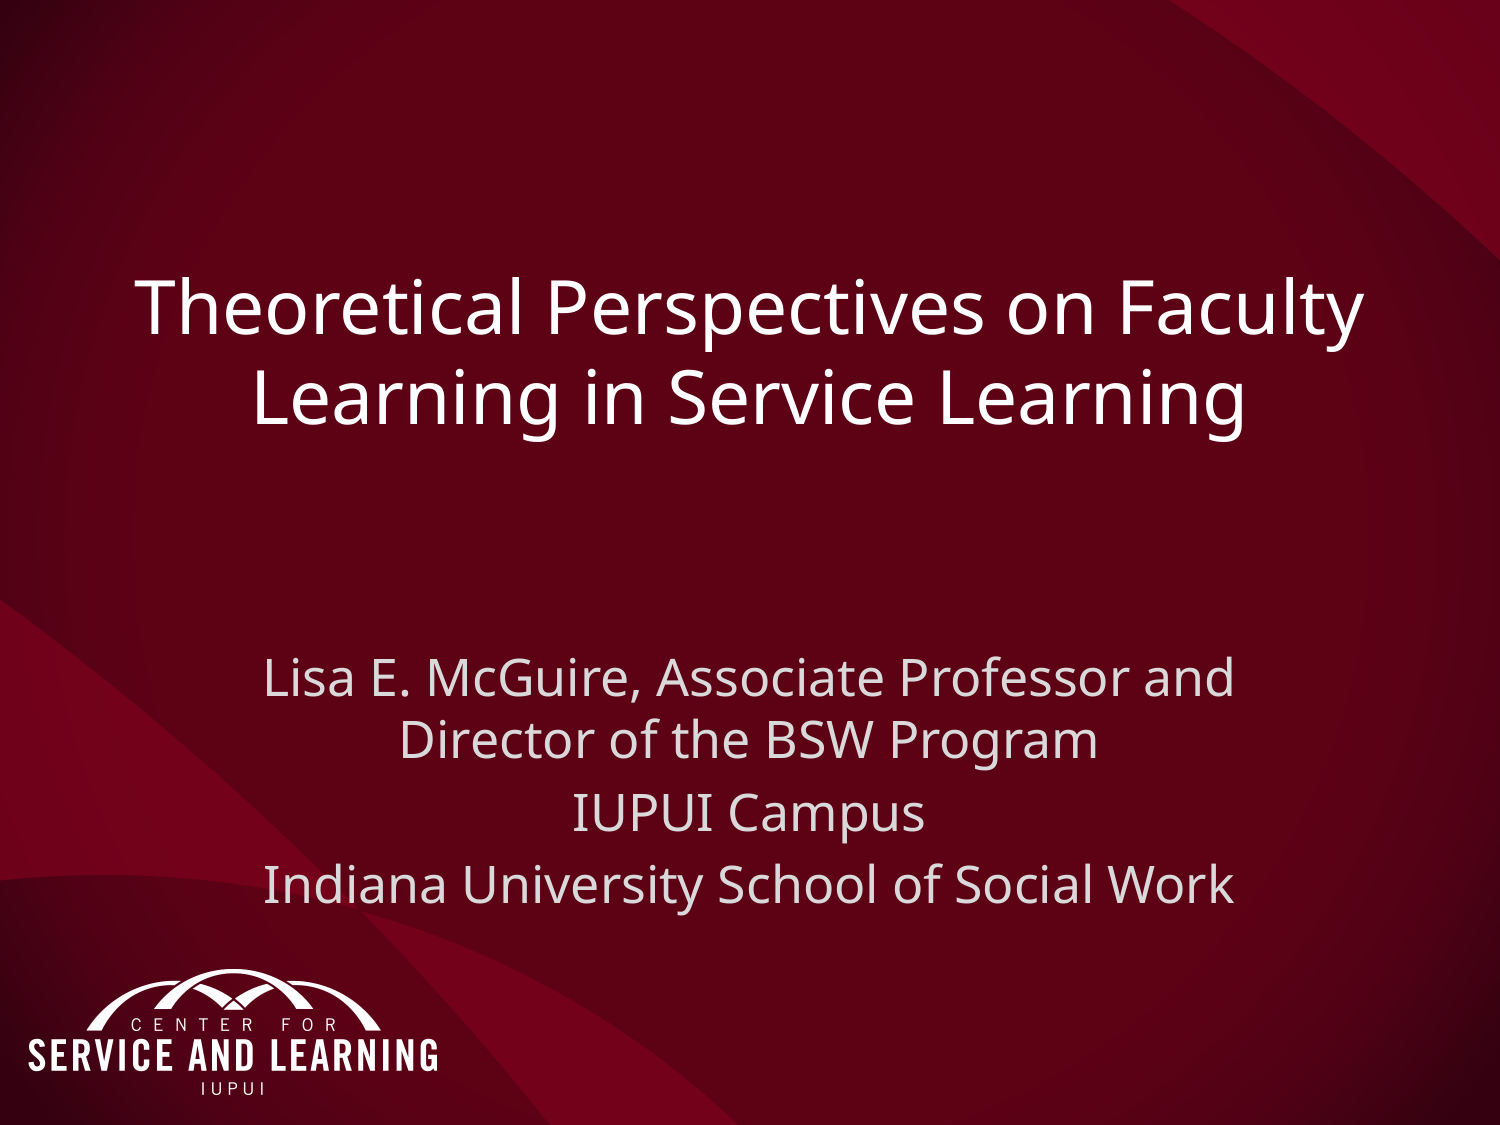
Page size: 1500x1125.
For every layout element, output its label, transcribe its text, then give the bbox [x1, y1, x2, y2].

title Theoretical Perspectives on Faculty Learning in Service Learning [112, 228, 1388, 470]
picture [0, 0, 1500, 1125]
subtitle Lisa E. McGuire, Associate Professor and Director of the BSW Program IUPUI Campus Indiana University School of Social Work [225, 637, 1275, 925]
